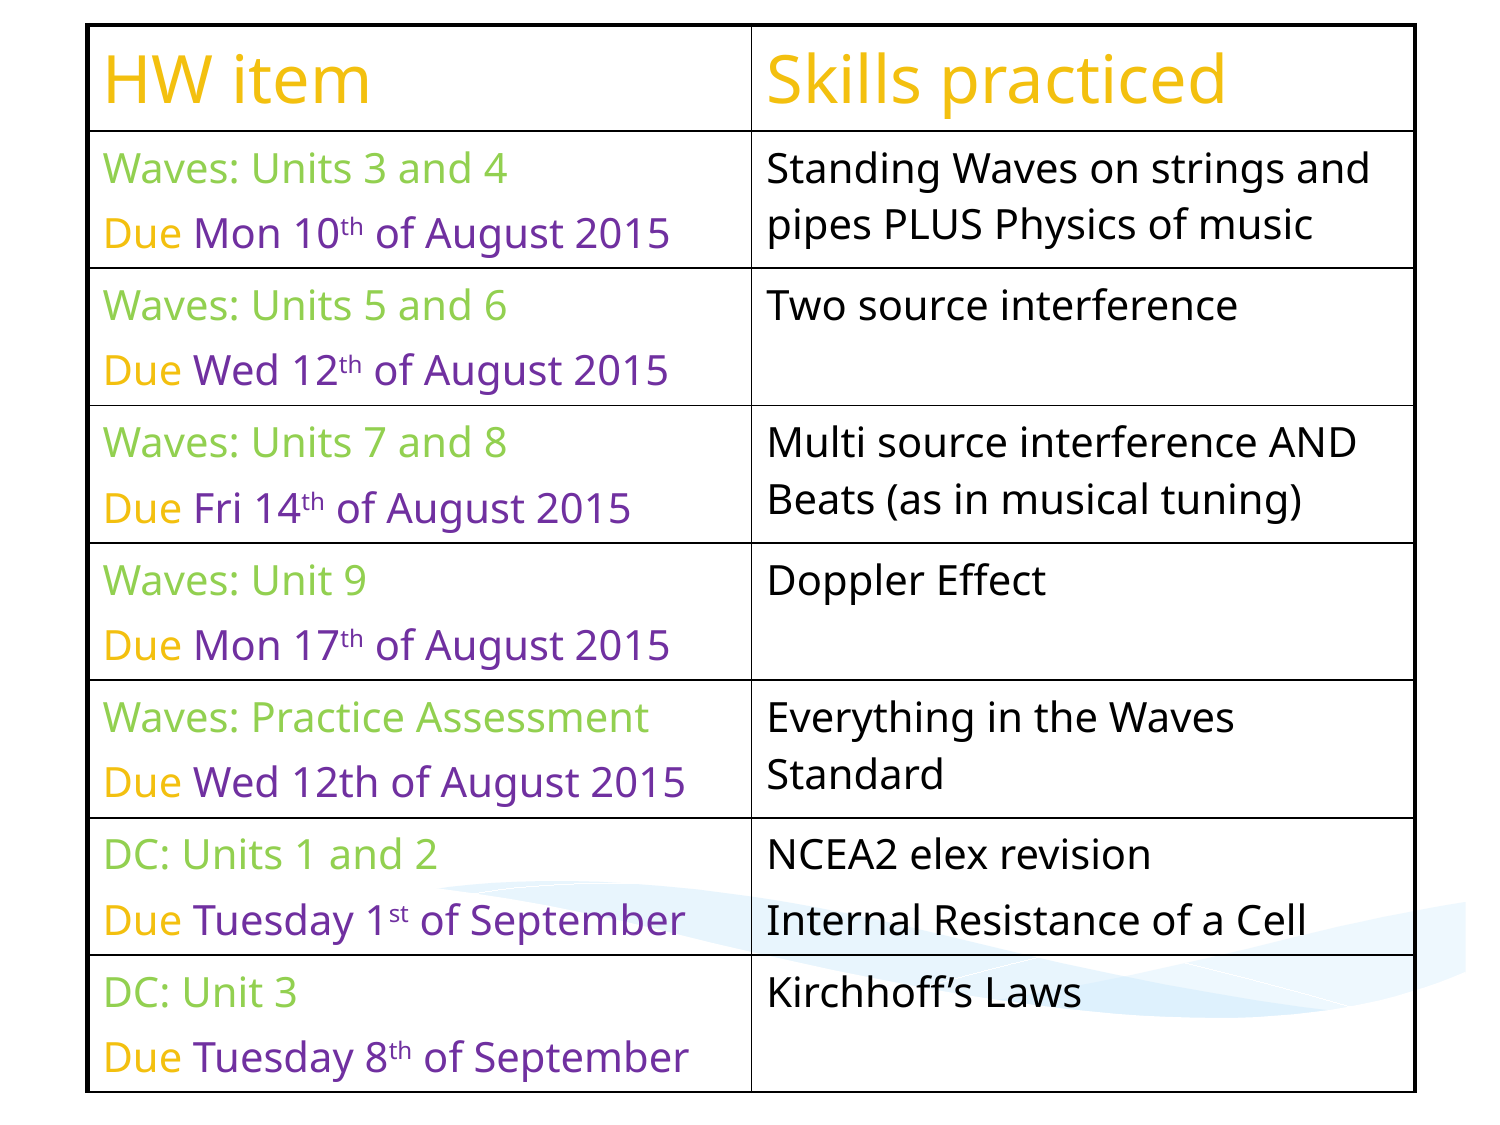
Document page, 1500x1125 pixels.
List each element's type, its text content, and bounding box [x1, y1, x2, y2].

table_cell Multi source interference AND Beats (as in musical tuning) [752, 406, 1413, 542]
table_header HW item [90, 27, 751, 130]
table_cell Waves: Unit 9 Due Mon 17th of August 2015 [90, 544, 751, 679]
table_cell Everything in the Waves Standard [752, 681, 1413, 817]
table_cell Waves: Units 5 and 6 Due Wed 12th of August 2015 [90, 269, 751, 405]
table_cell DC: Unit 3 Due Tuesday 8th of September [90, 956, 751, 1091]
table_cell Waves: Practice Assessment Due Wed 12th of August 2015 [90, 681, 751, 817]
table_cell Waves: Units 3 and 4 Due Mon 10th of August 2015 [90, 132, 751, 267]
table_cell Waves: Units 7 and 8 Due Fri 14th of August 2015 [90, 406, 751, 542]
table_cell NCEA2 elex revision Internal Resistance of a Cell [752, 819, 1413, 954]
table_header Skills practiced [752, 27, 1413, 130]
table_cell Two source interference [752, 269, 1413, 405]
table_cell DC: Units 1 and 2 Due Tuesday 1st of September [90, 819, 751, 954]
table_cell Kirchhoff’s Laws [752, 956, 1413, 1091]
table_cell Doppler Effect [752, 544, 1413, 679]
table_cell Standing Waves on strings and pipes PLUS Physics of music [752, 132, 1413, 267]
